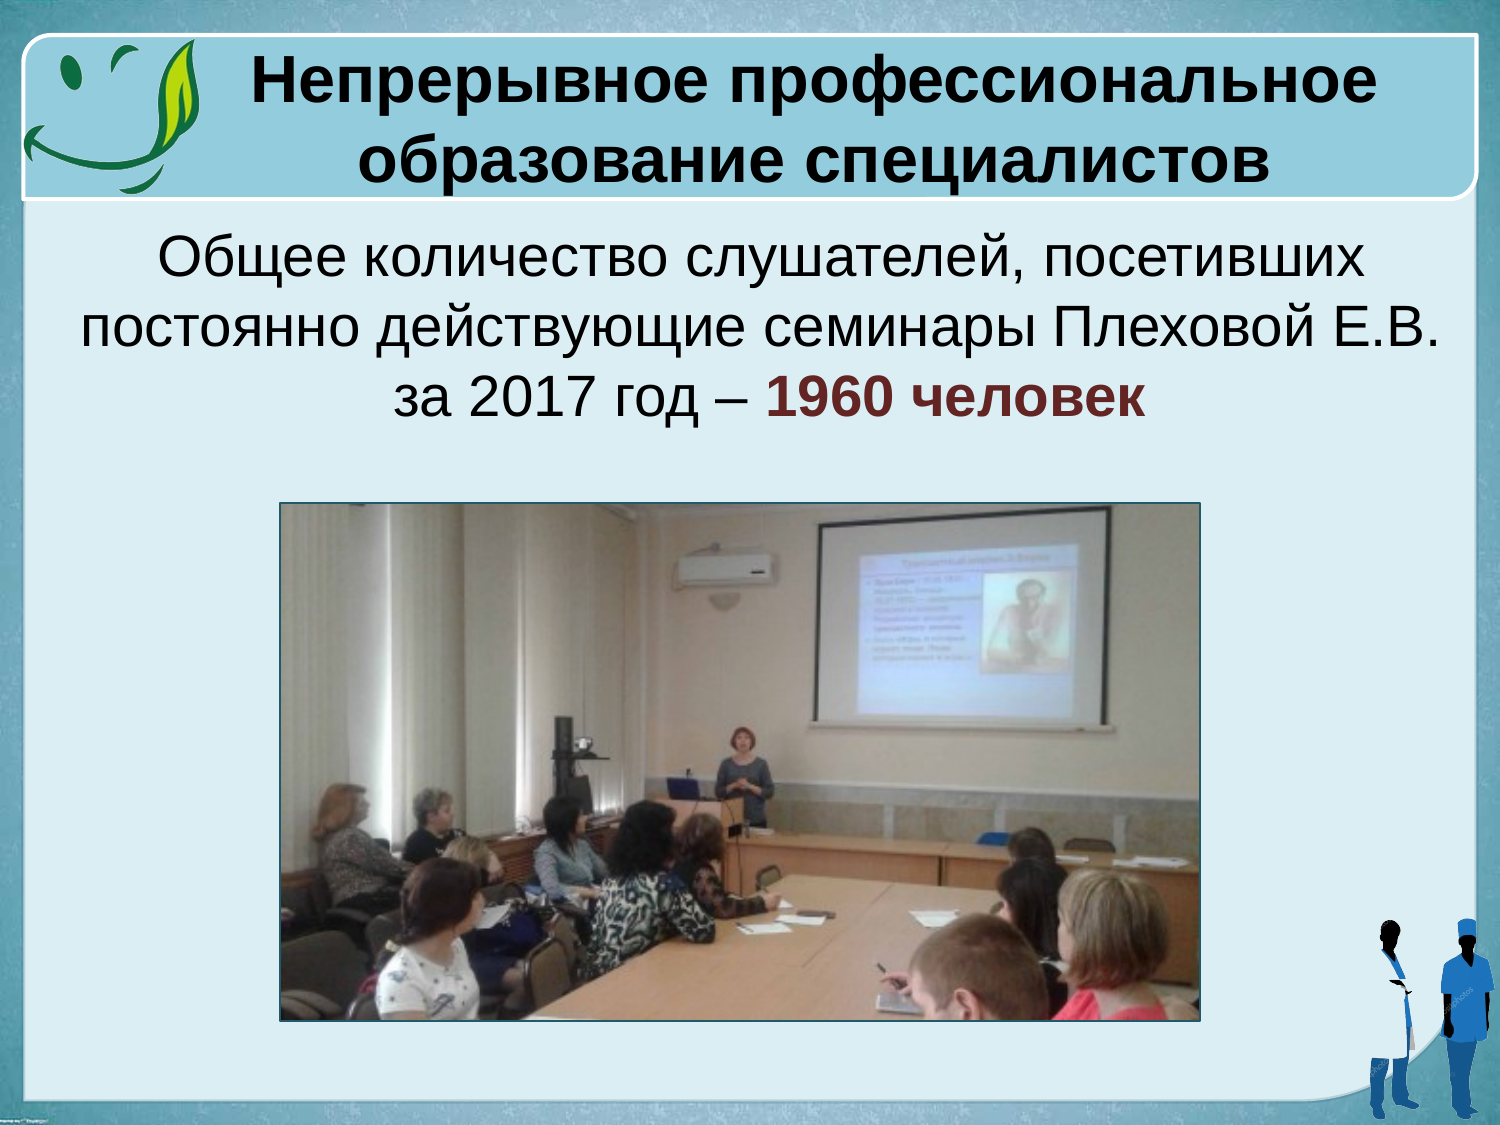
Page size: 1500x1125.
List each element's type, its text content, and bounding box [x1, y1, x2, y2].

list Общее количество слушателей, посетивших постоянно действующие семинары Плеховой Е.В. за 2017 год – 1960 человек [58, 210, 1465, 1005]
title Непрерывное профессиональное образование специалистов [164, 35, 1465, 198]
picture [0, 0, 1500, 1125]
